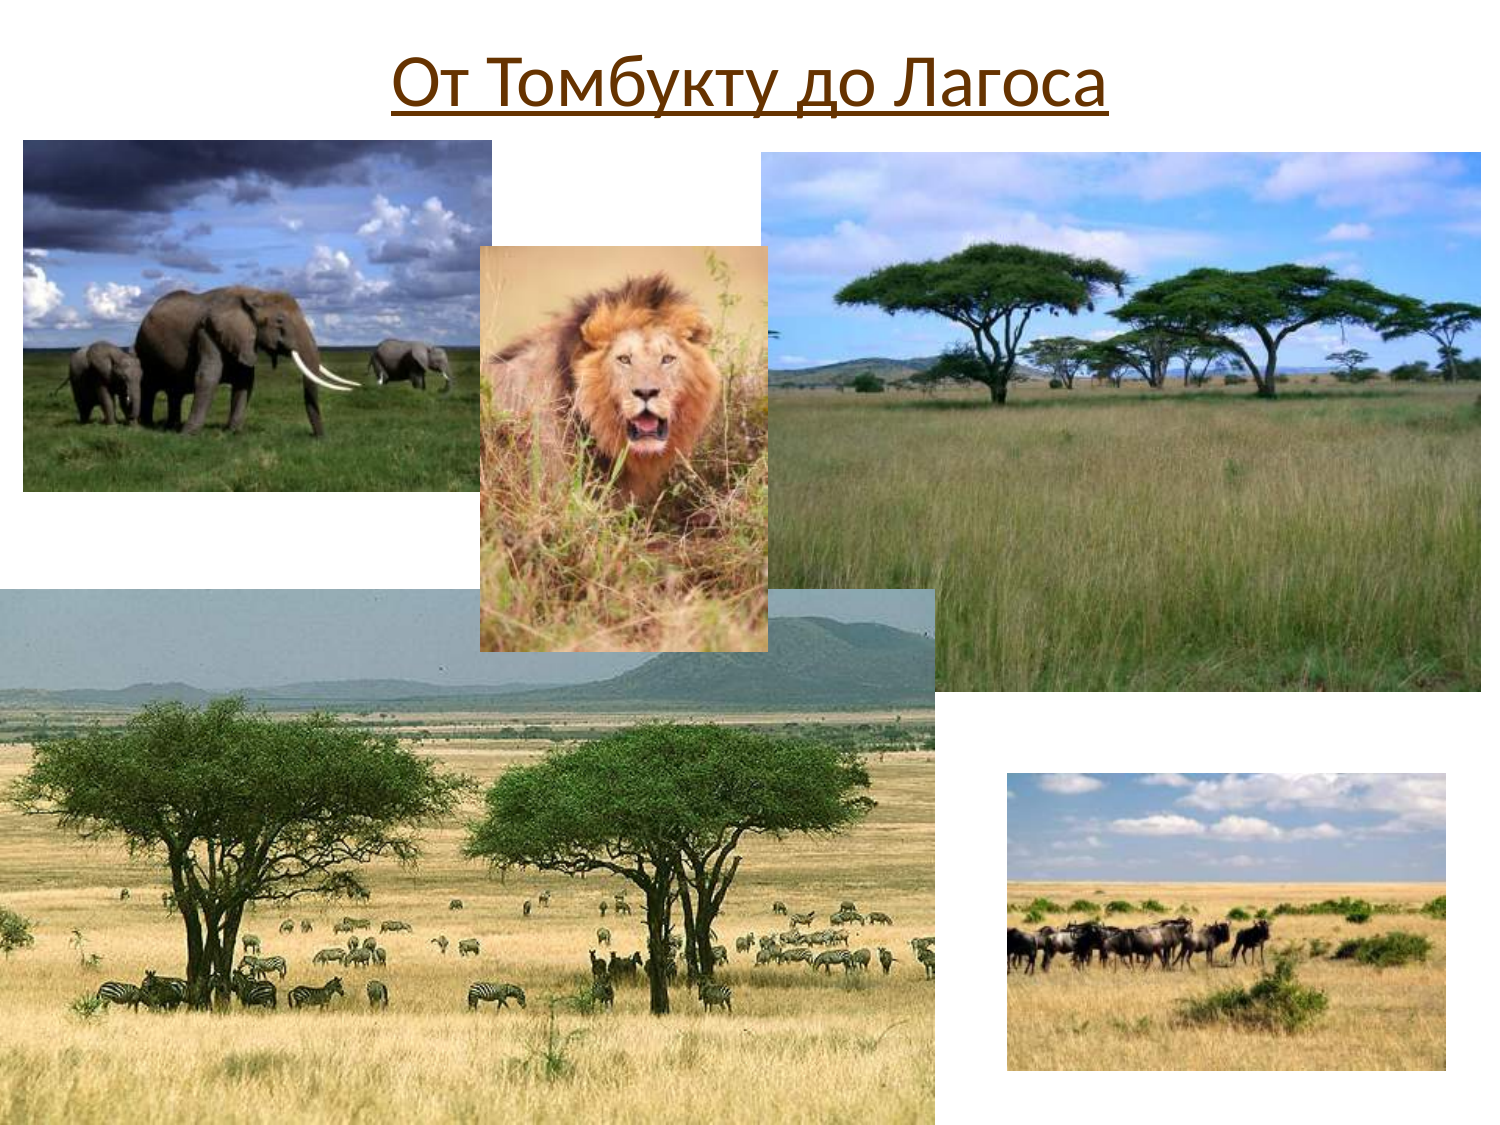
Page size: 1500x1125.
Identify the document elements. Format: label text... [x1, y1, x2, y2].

picture [1007, 773, 1446, 1072]
title От Томбукту до Лагоса [75, 23, 1425, 129]
picture [0, 140, 1481, 1125]
